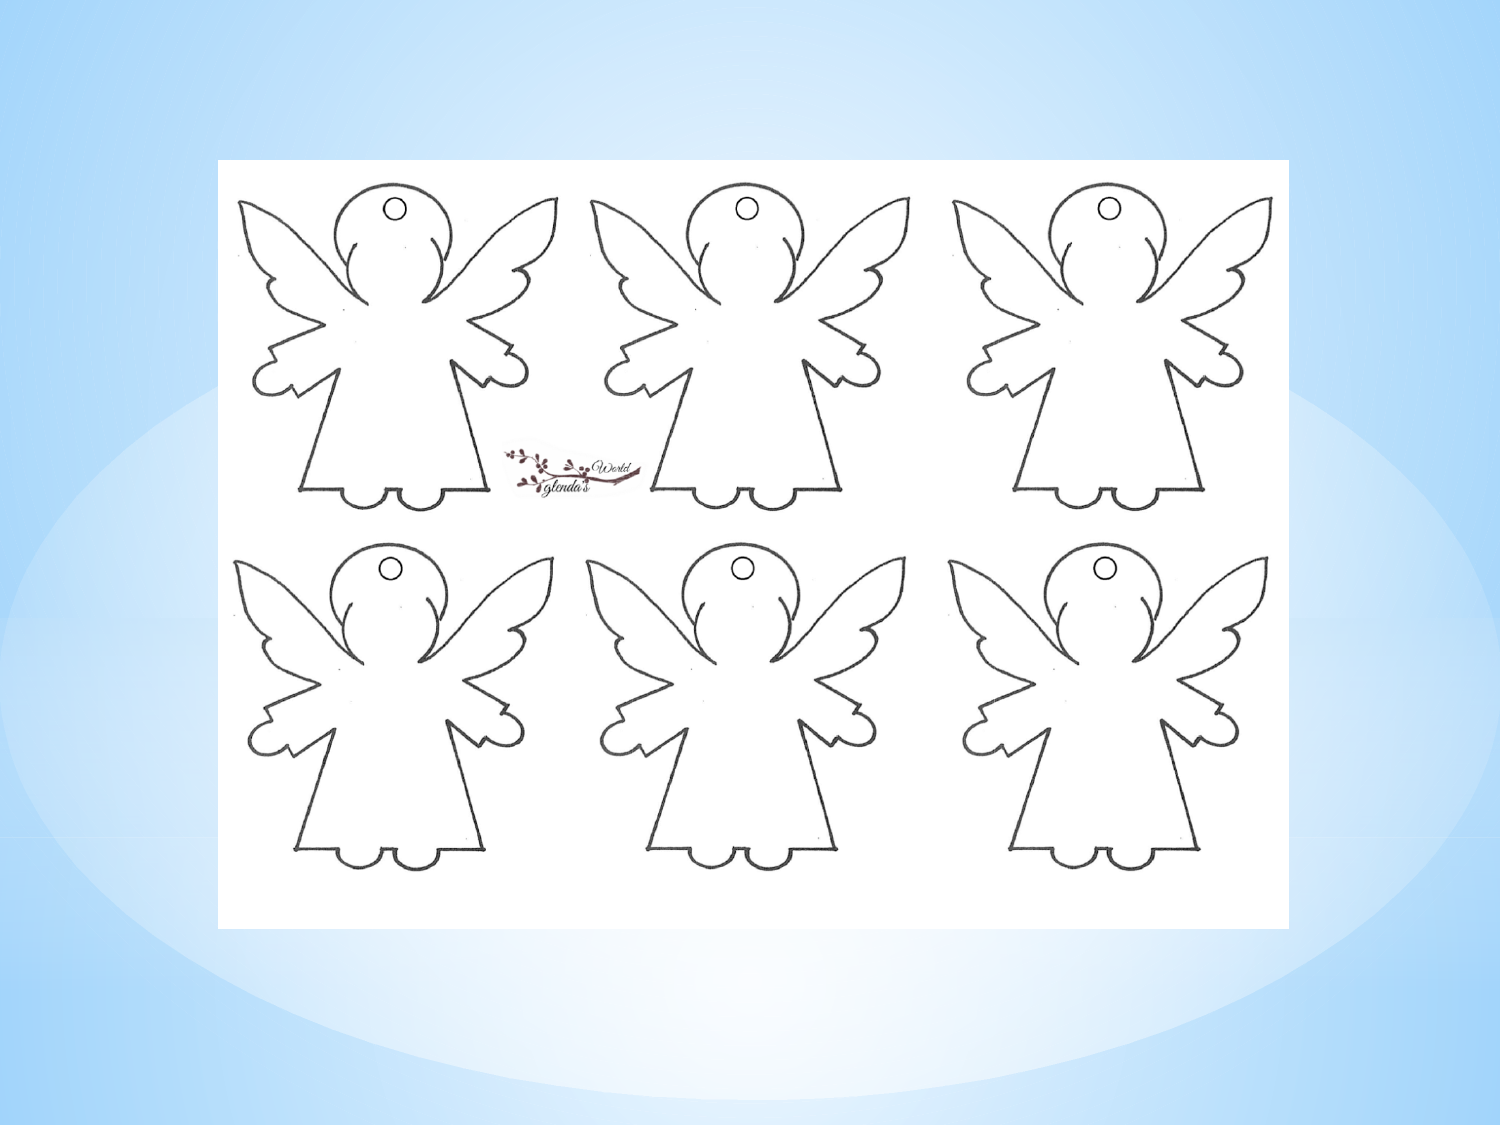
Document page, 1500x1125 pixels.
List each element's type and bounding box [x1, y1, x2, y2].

picture [218, 160, 1289, 929]
